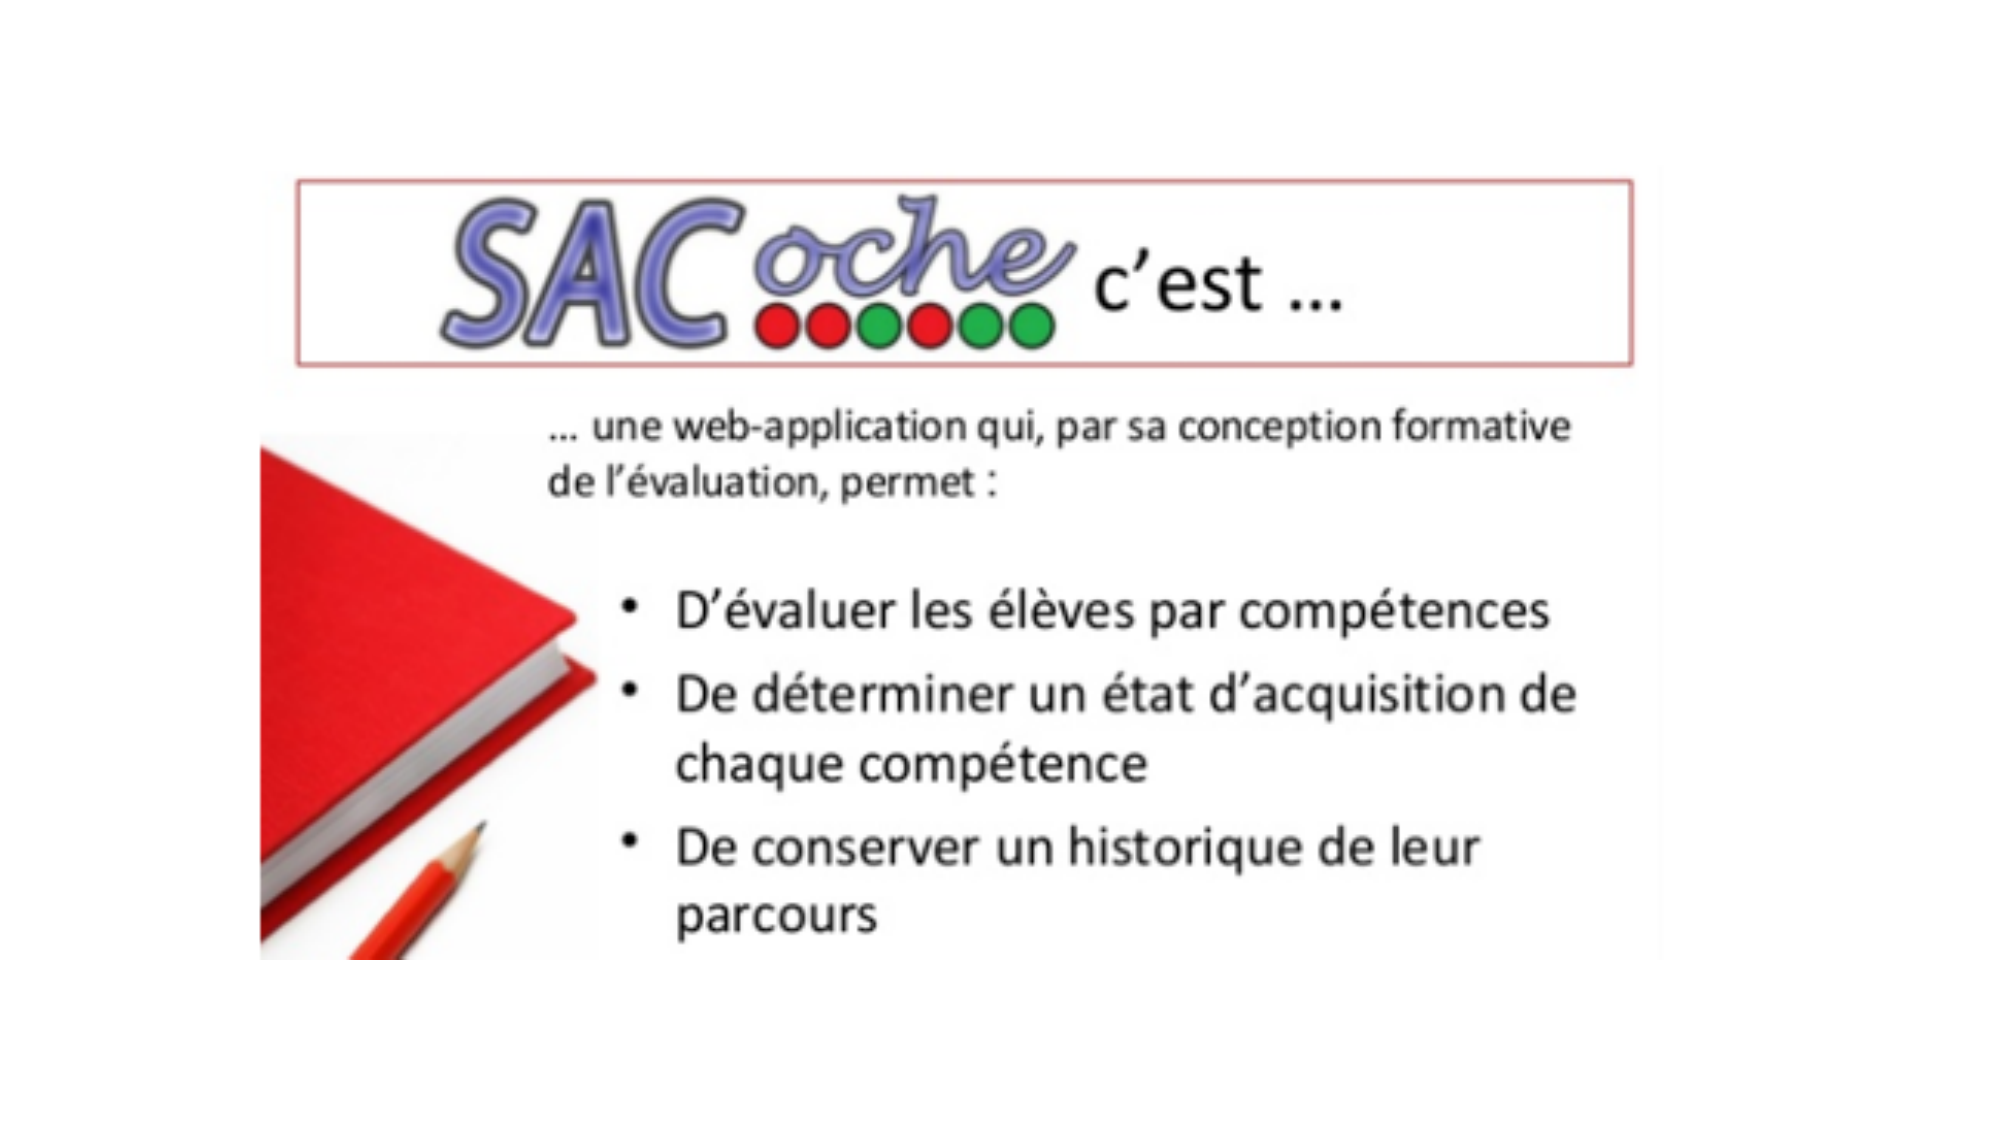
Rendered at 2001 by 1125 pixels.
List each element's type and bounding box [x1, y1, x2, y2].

picture [17, 78, 1923, 960]
